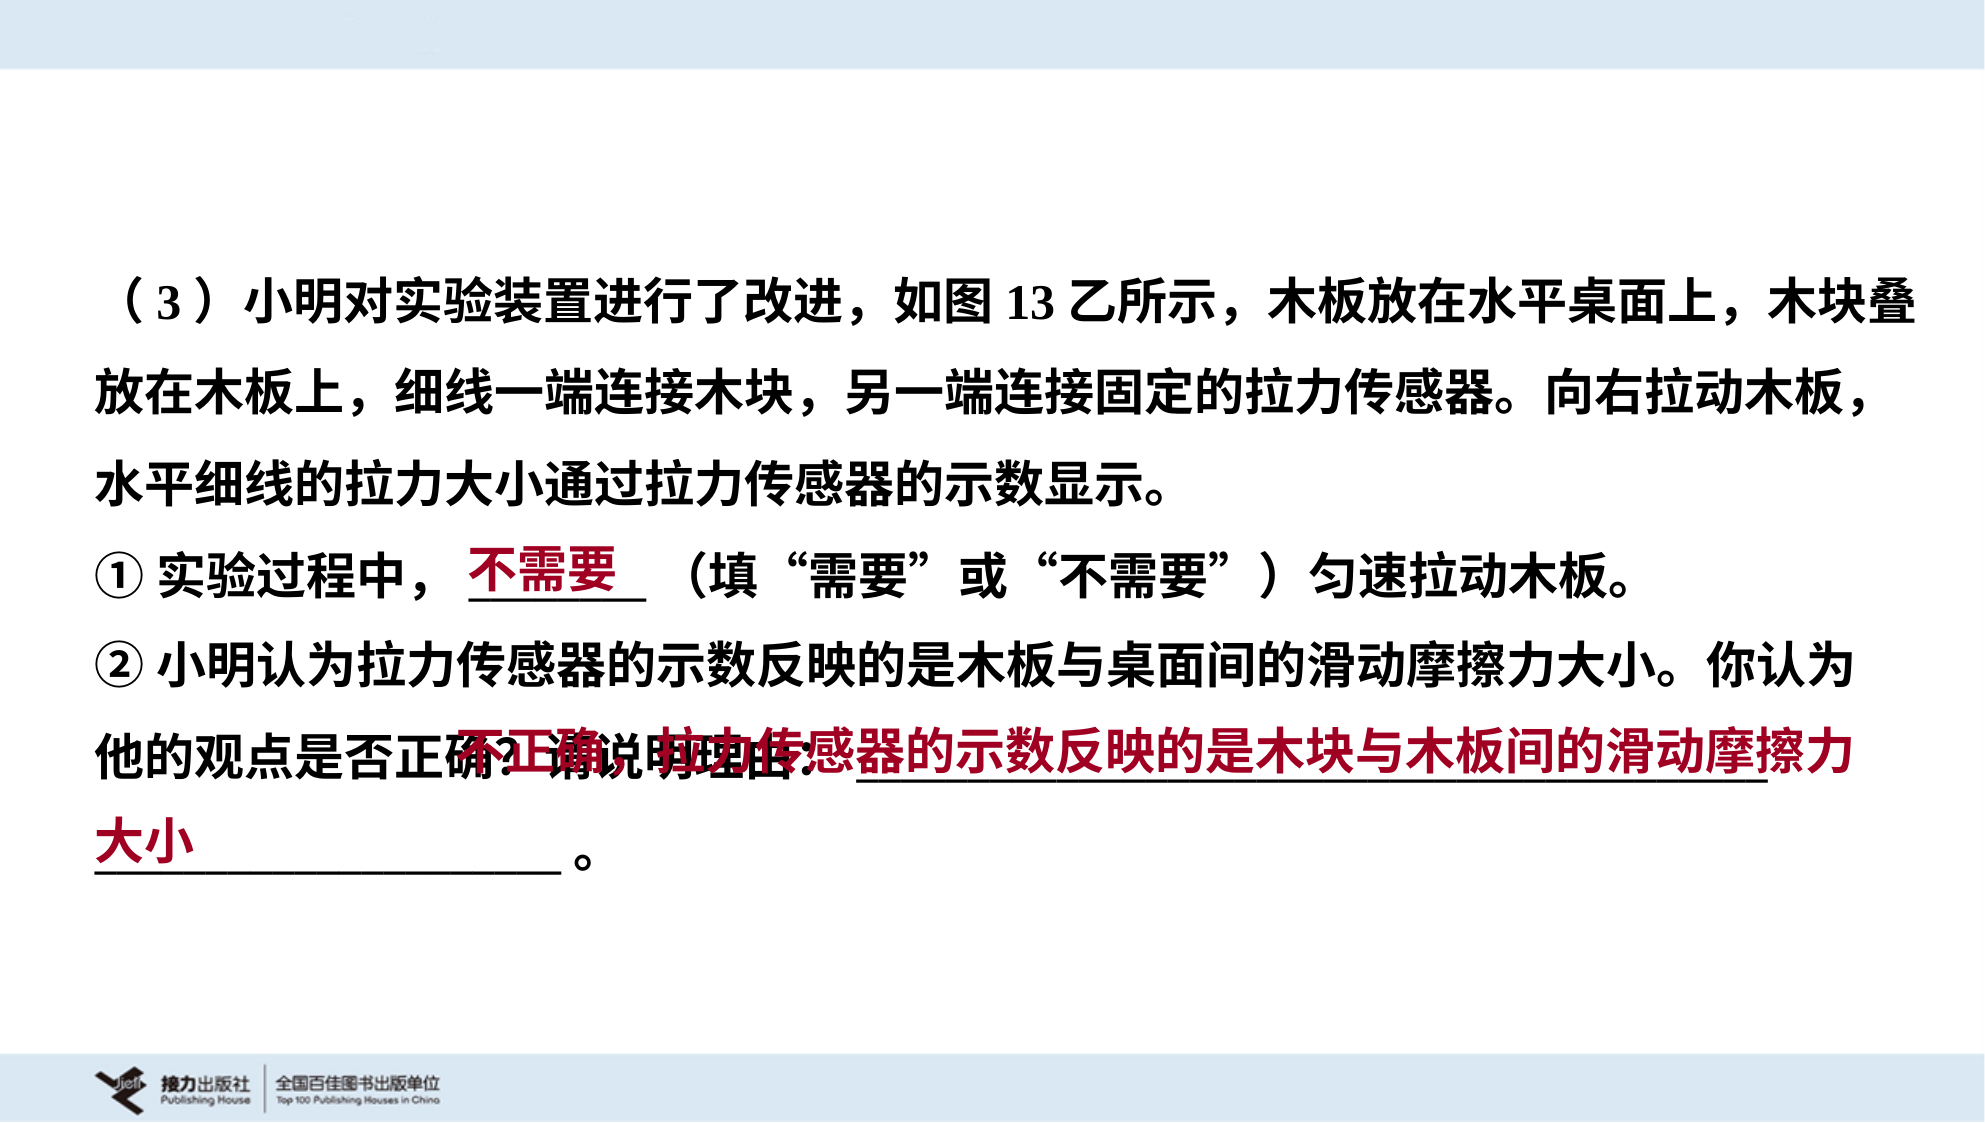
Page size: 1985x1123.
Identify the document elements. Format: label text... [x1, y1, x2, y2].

text_box （3）小明对实验装置进行了改进，如图13乙所示，木板放在水平桌面上，木块叠 放在木板上，细线一端连接木块，另一端连接固定的拉力传感器。向右拉动木板， 水平细线的拉力大小通过拉力传感器的示数显示。 [94, 237, 1892, 513]
picture [0, 0, 1985, 1122]
text_box ②小明认为拉力传感器的示数反映的是木板与桌面间的滑动摩擦力大小。你认为 他的观点是否正确？请说明理由：_________________________________________ _____________________。 [94, 602, 1892, 878]
text_box ①实验过程中，________（填“需要”或“不需要”）匀速拉动木板。 [94, 516, 1892, 602]
text_box 不需要 [448, 510, 636, 598]
text_box 不正确，拉力传感器的示数反映的是木块与木板间的滑动摩擦力大小 [94, 689, 1891, 870]
